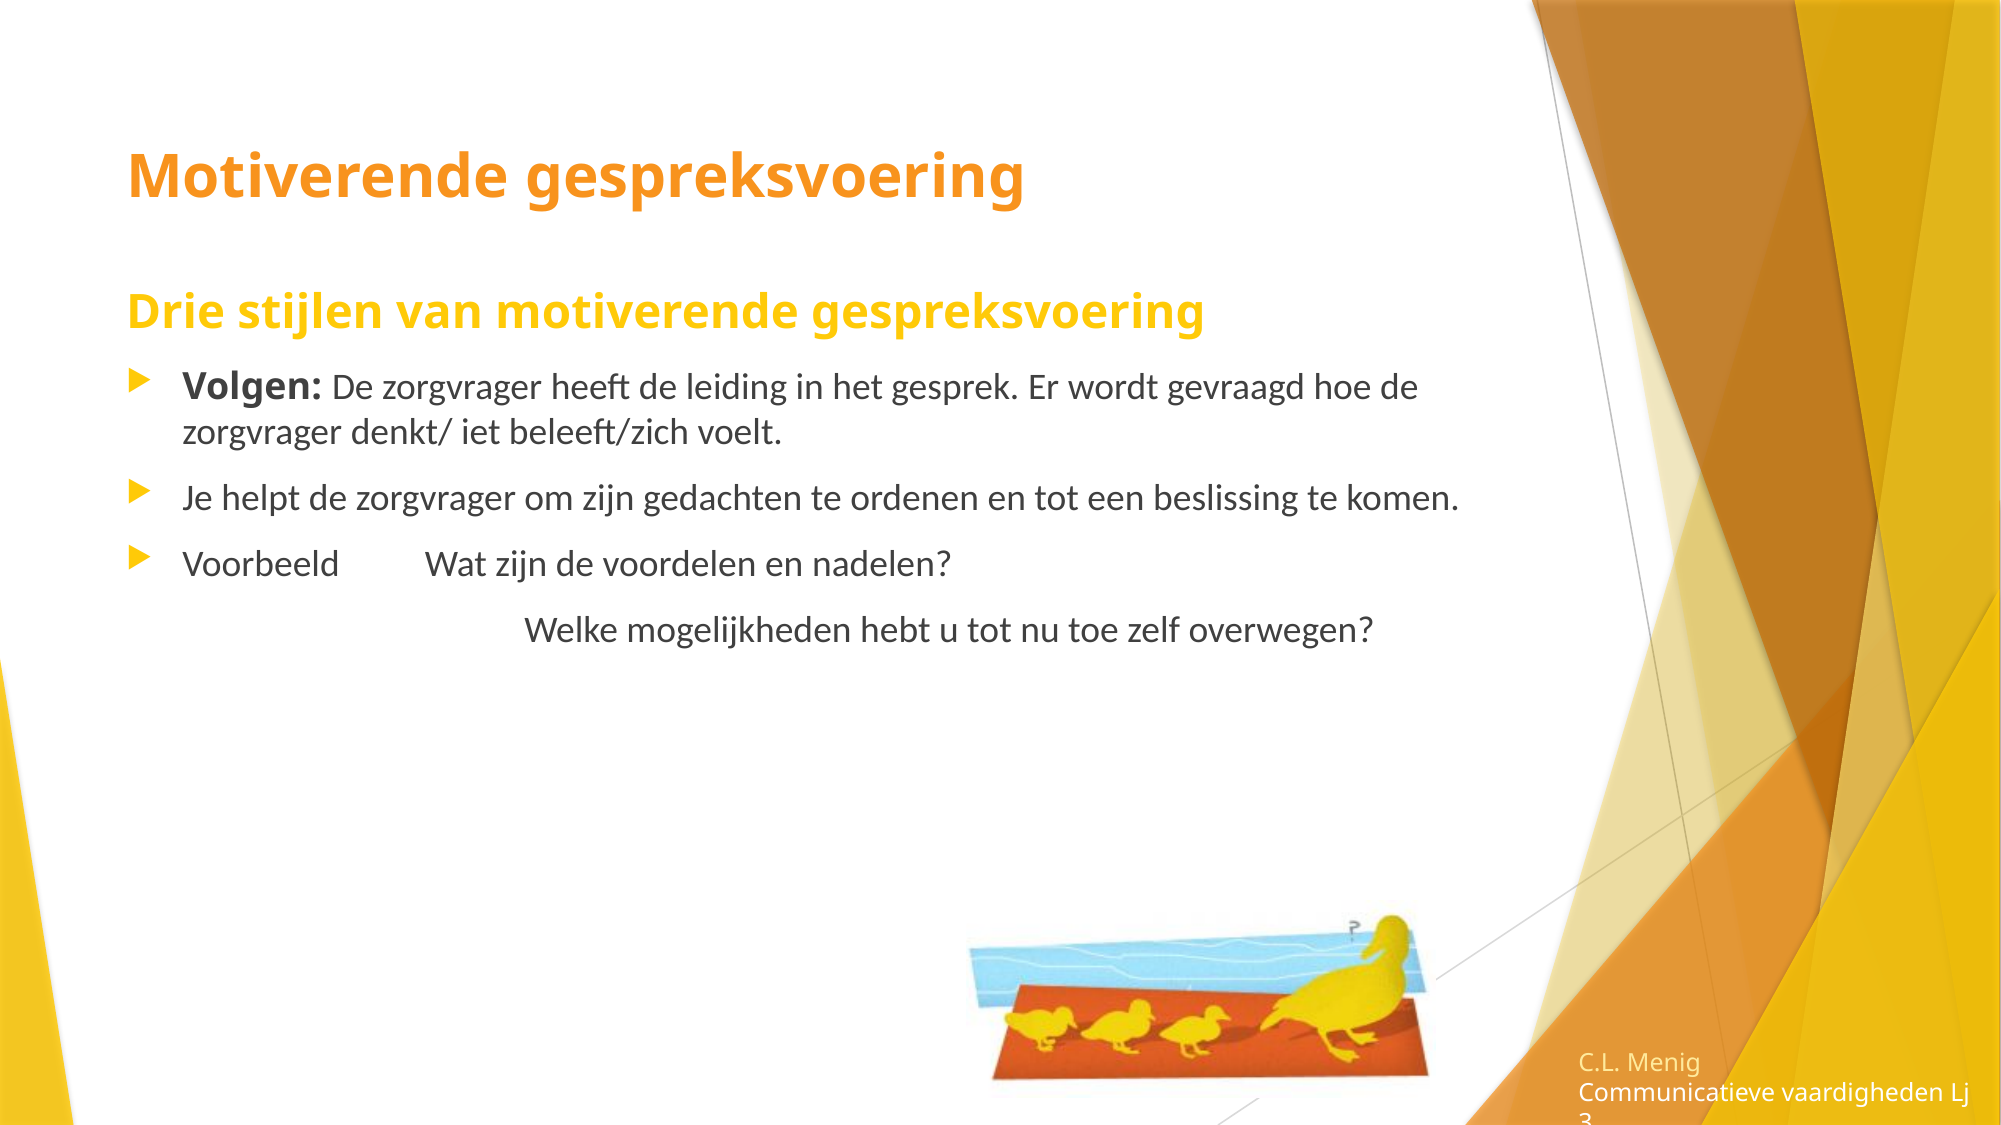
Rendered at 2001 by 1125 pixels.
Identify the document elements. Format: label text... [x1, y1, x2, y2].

list Volgen: De zorgvrager heeft de leiding in het gesprek. Er wordt gevraagd hoe de zorgvrager denkt/ iet beleeft/zich voelt. Je helpt de zorgvrager om zijn gedachten te ordenen en tot een beslissing te komen. Voorbeeld Wat zijn de voordelen en nadelen? Welke mogelijkheden hebt u tot nu toe zelf overwegen? [111, 354, 1522, 992]
picture [966, 900, 1436, 1099]
text_box Motiverende gespreksvoering Drie stijlen van motiverende gespreksvoering [111, 129, 1522, 347]
text_box C.L. Menig Communicatieve vaardigheden Lj 3 [1563, 1038, 2000, 1125]
